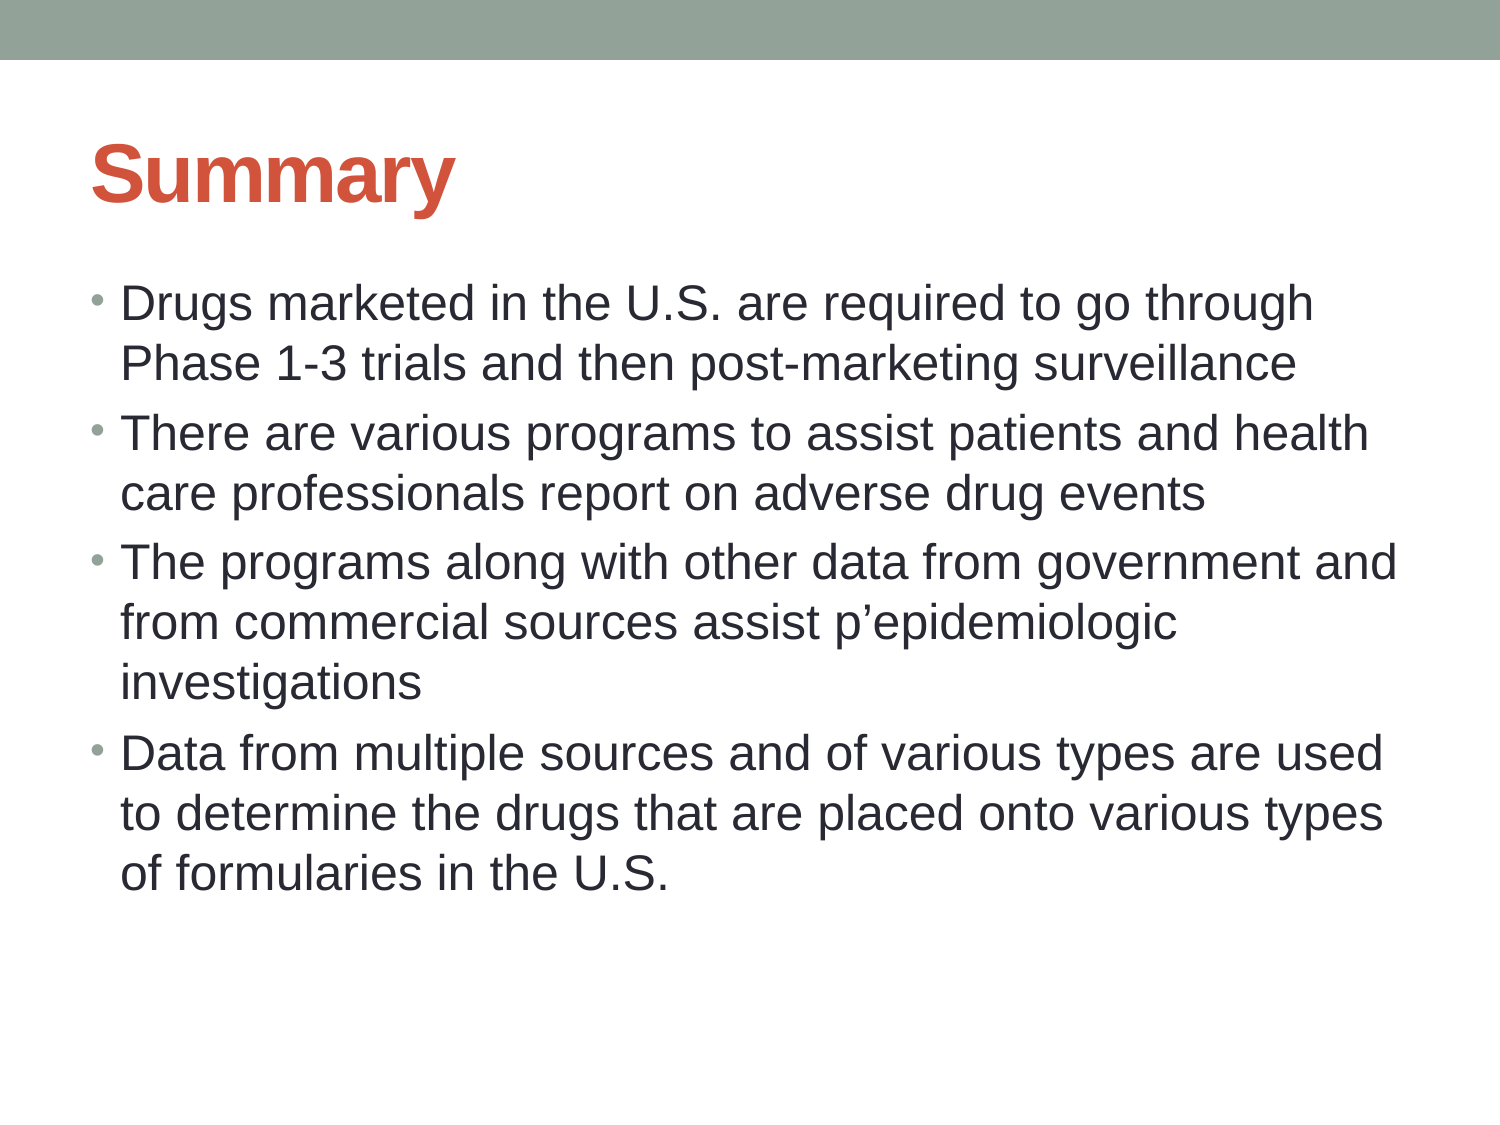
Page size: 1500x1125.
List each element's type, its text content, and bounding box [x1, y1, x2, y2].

title Summary [75, 87, 1425, 250]
list Drugs marketed in the U.S. are required to go through Phase 1-3 trials and then post-marketing surveillance There are various programs to assist patients and health care professionals report on adverse drug events The programs along with other data from government and from commercial sources assist p’epidemiologic investigations Data from multiple sources and of various types are used to determine the drugs that are placed onto various types of formularies in the U.S. [75, 262, 1425, 1063]
